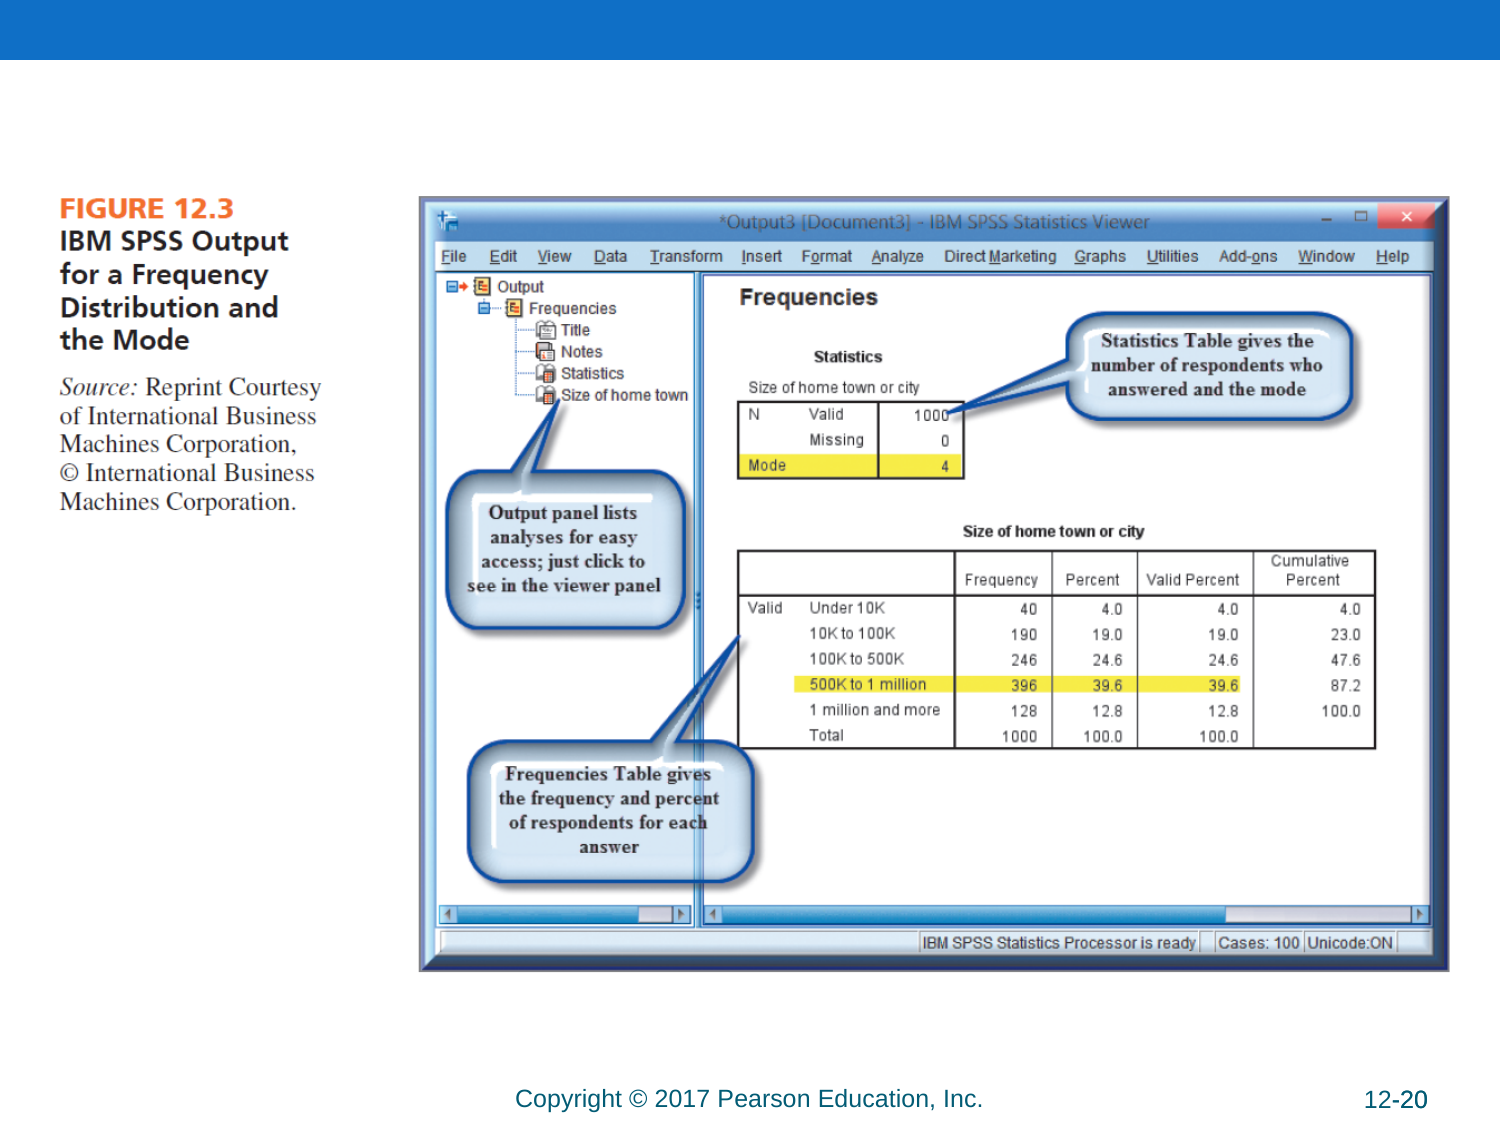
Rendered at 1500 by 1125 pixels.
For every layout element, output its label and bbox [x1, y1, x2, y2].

picture [47, 185, 1473, 981]
picture [641, 1100, 647, 1107]
